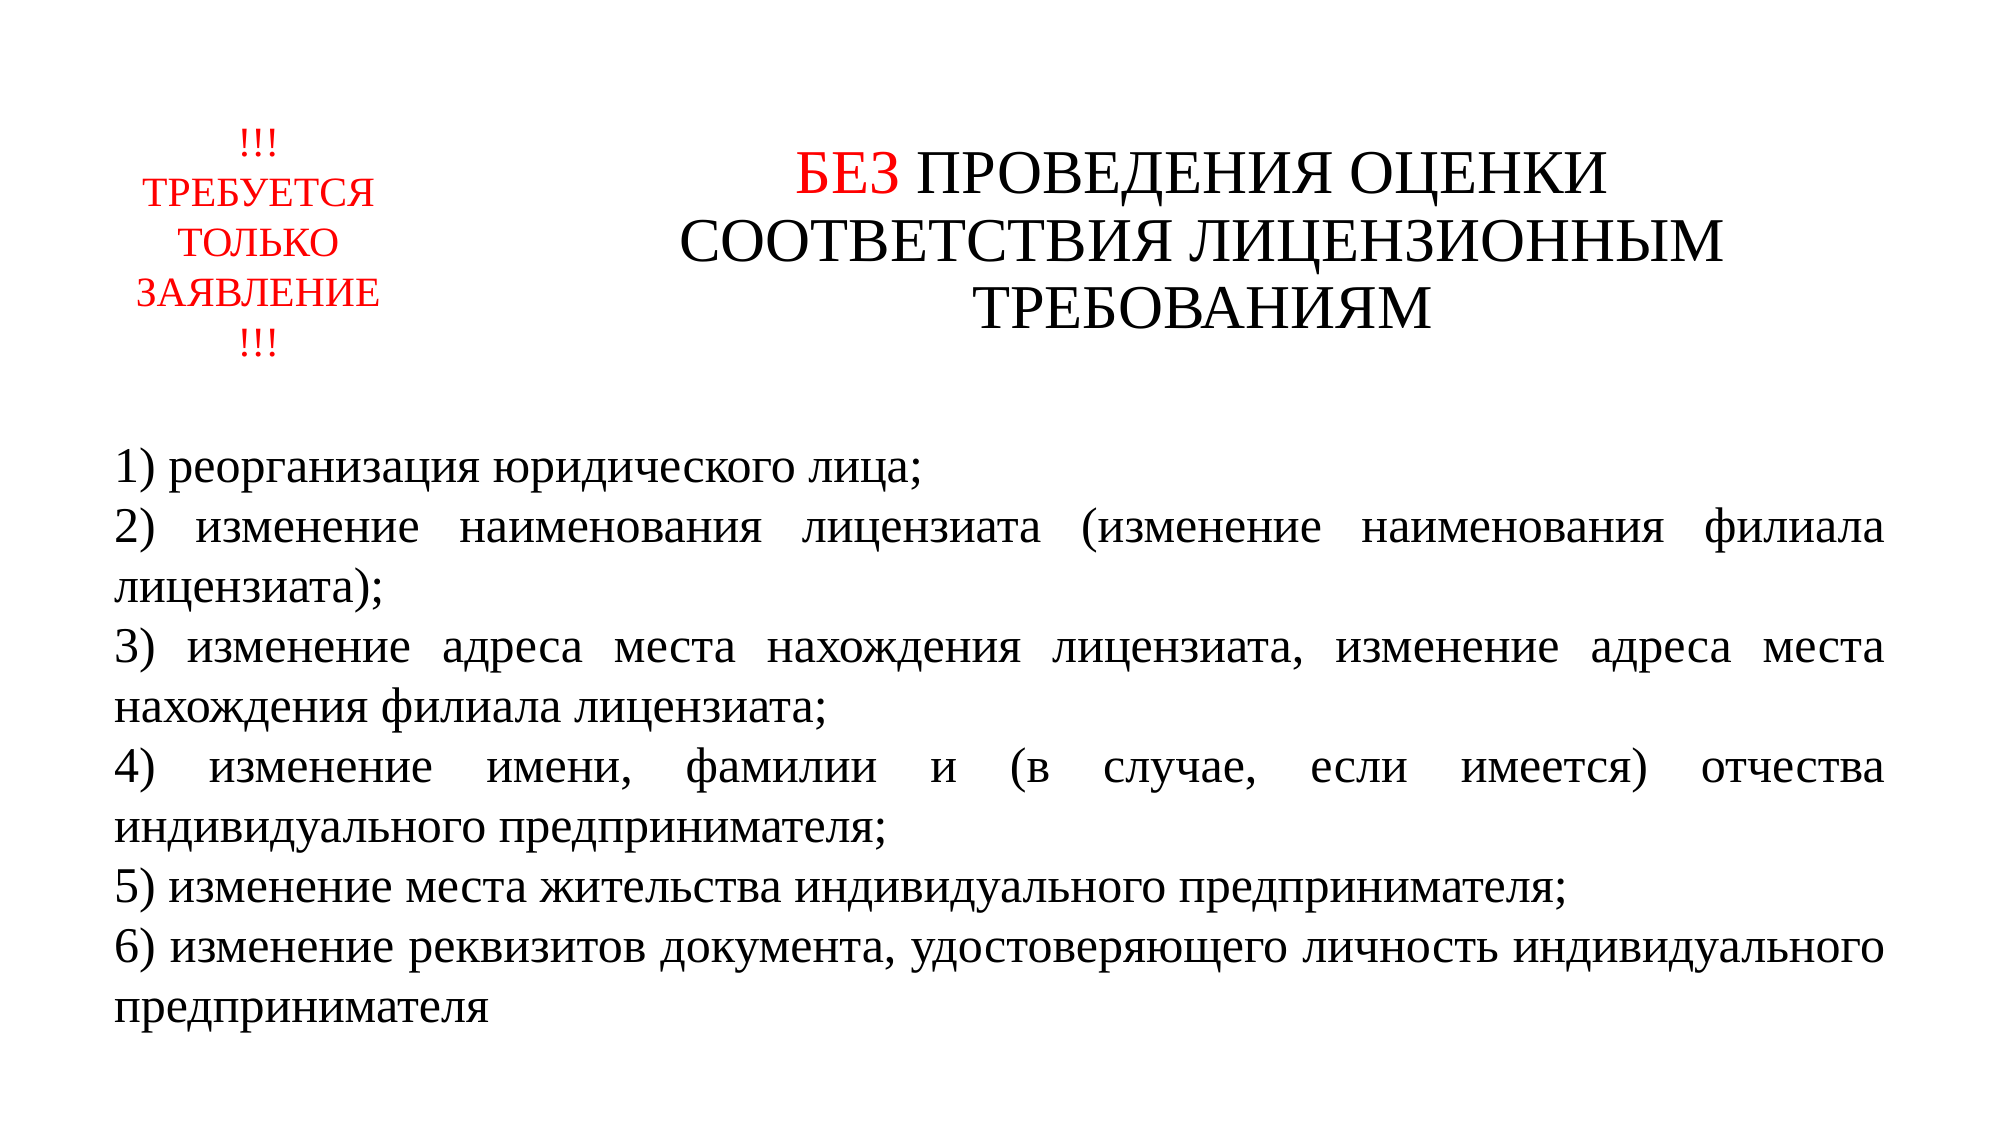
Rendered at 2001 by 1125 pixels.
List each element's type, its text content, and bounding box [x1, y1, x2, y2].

title БЕЗ ПРОВЕДЕНИЯ ОЦЕНКИ СООТВЕТСТВИЯ ЛИЦЕНЗИОННЫМ ТРЕБОВАНИЯМ [537, 132, 1868, 320]
text_box !!! ТРЕБУЕТСЯ ТОЛЬКО ЗАЯВЛЕНИЕ !!! [99, 107, 418, 373]
text_box 1) реорганизация юридического лица; 2) изменение наименования лицензиата (изменение наименования филиала лицензиата); 3) изменение адреса места нахождения лицензиата, изменение адреса места нахождения филиала лицензиата; 4) изменение имени, фамилии и (в случае, если имеется) отчества индивидуального предпринимателя; 5) изменение места жительства индивидуального предпринимателя; 6) изменение реквизитов документа, удостоверяющего личность индивидуального предпринимателя [99, 320, 1901, 1041]
